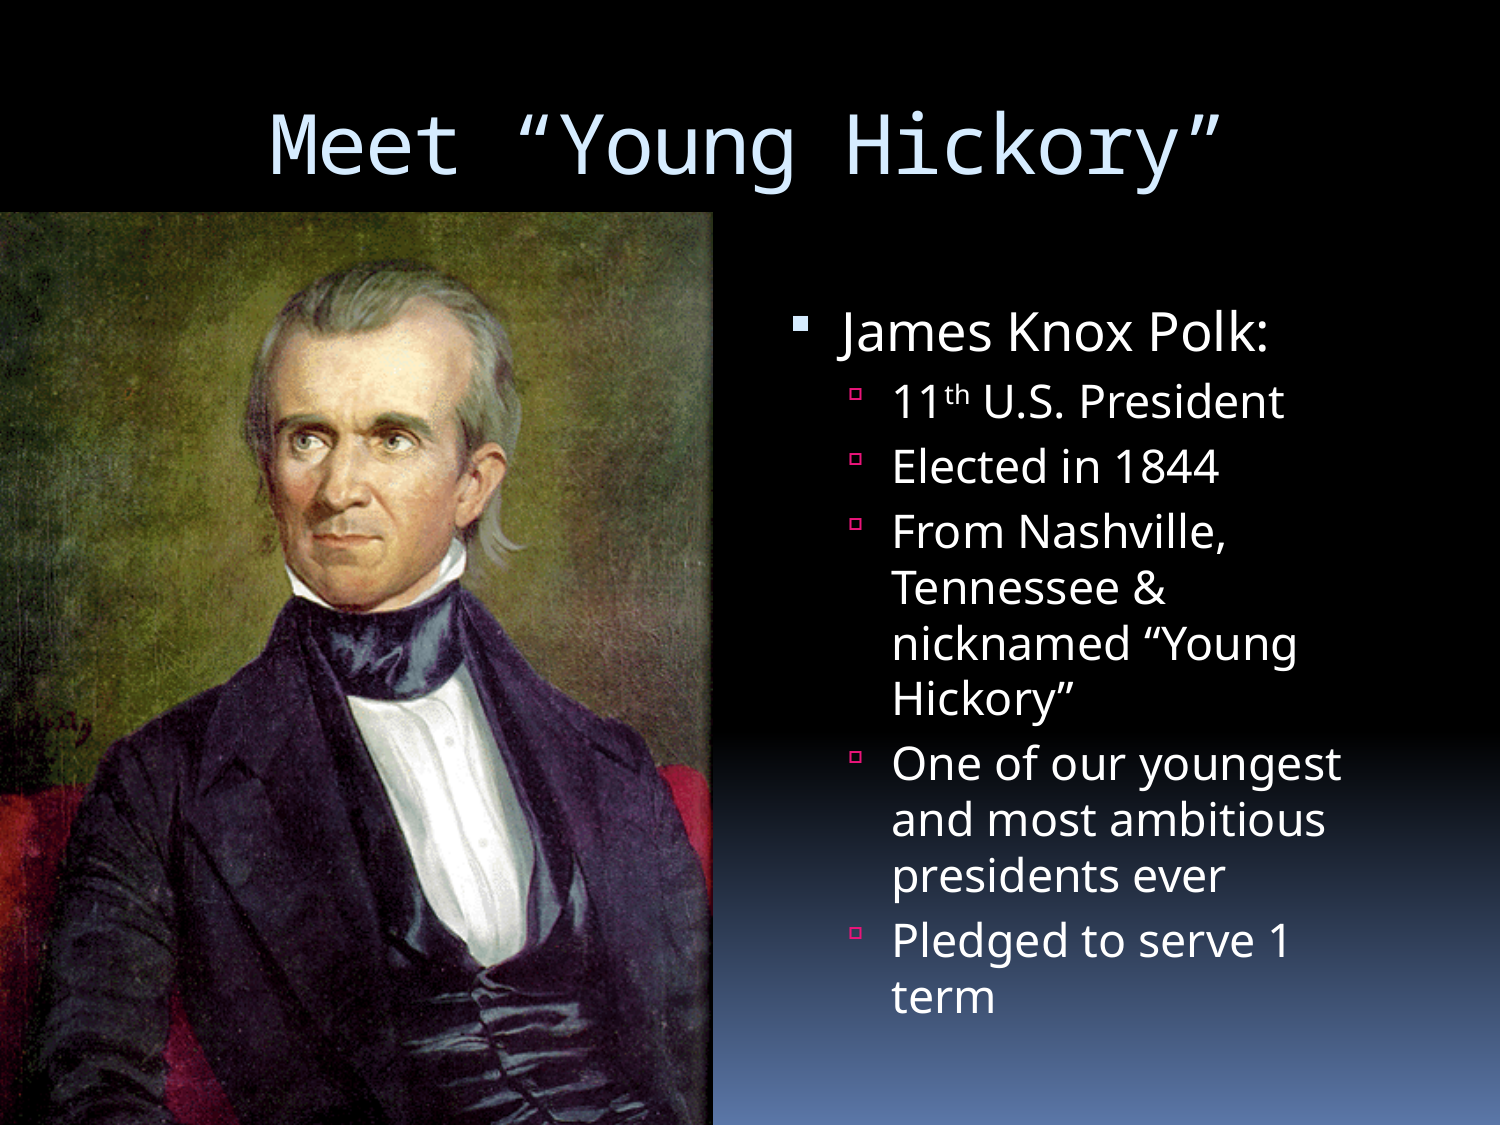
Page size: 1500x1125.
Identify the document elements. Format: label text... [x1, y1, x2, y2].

title Meet “Young Hickory” [75, 83, 1425, 234]
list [0, 212, 713, 1125]
list James Knox Polk: 11th U.S. President Elected in 1844 From Nashville, Tennessee & nicknamed “Young Hickory” One of our youngest and most ambitious presidents ever Pledged to serve 1 term [763, 290, 1427, 1033]
